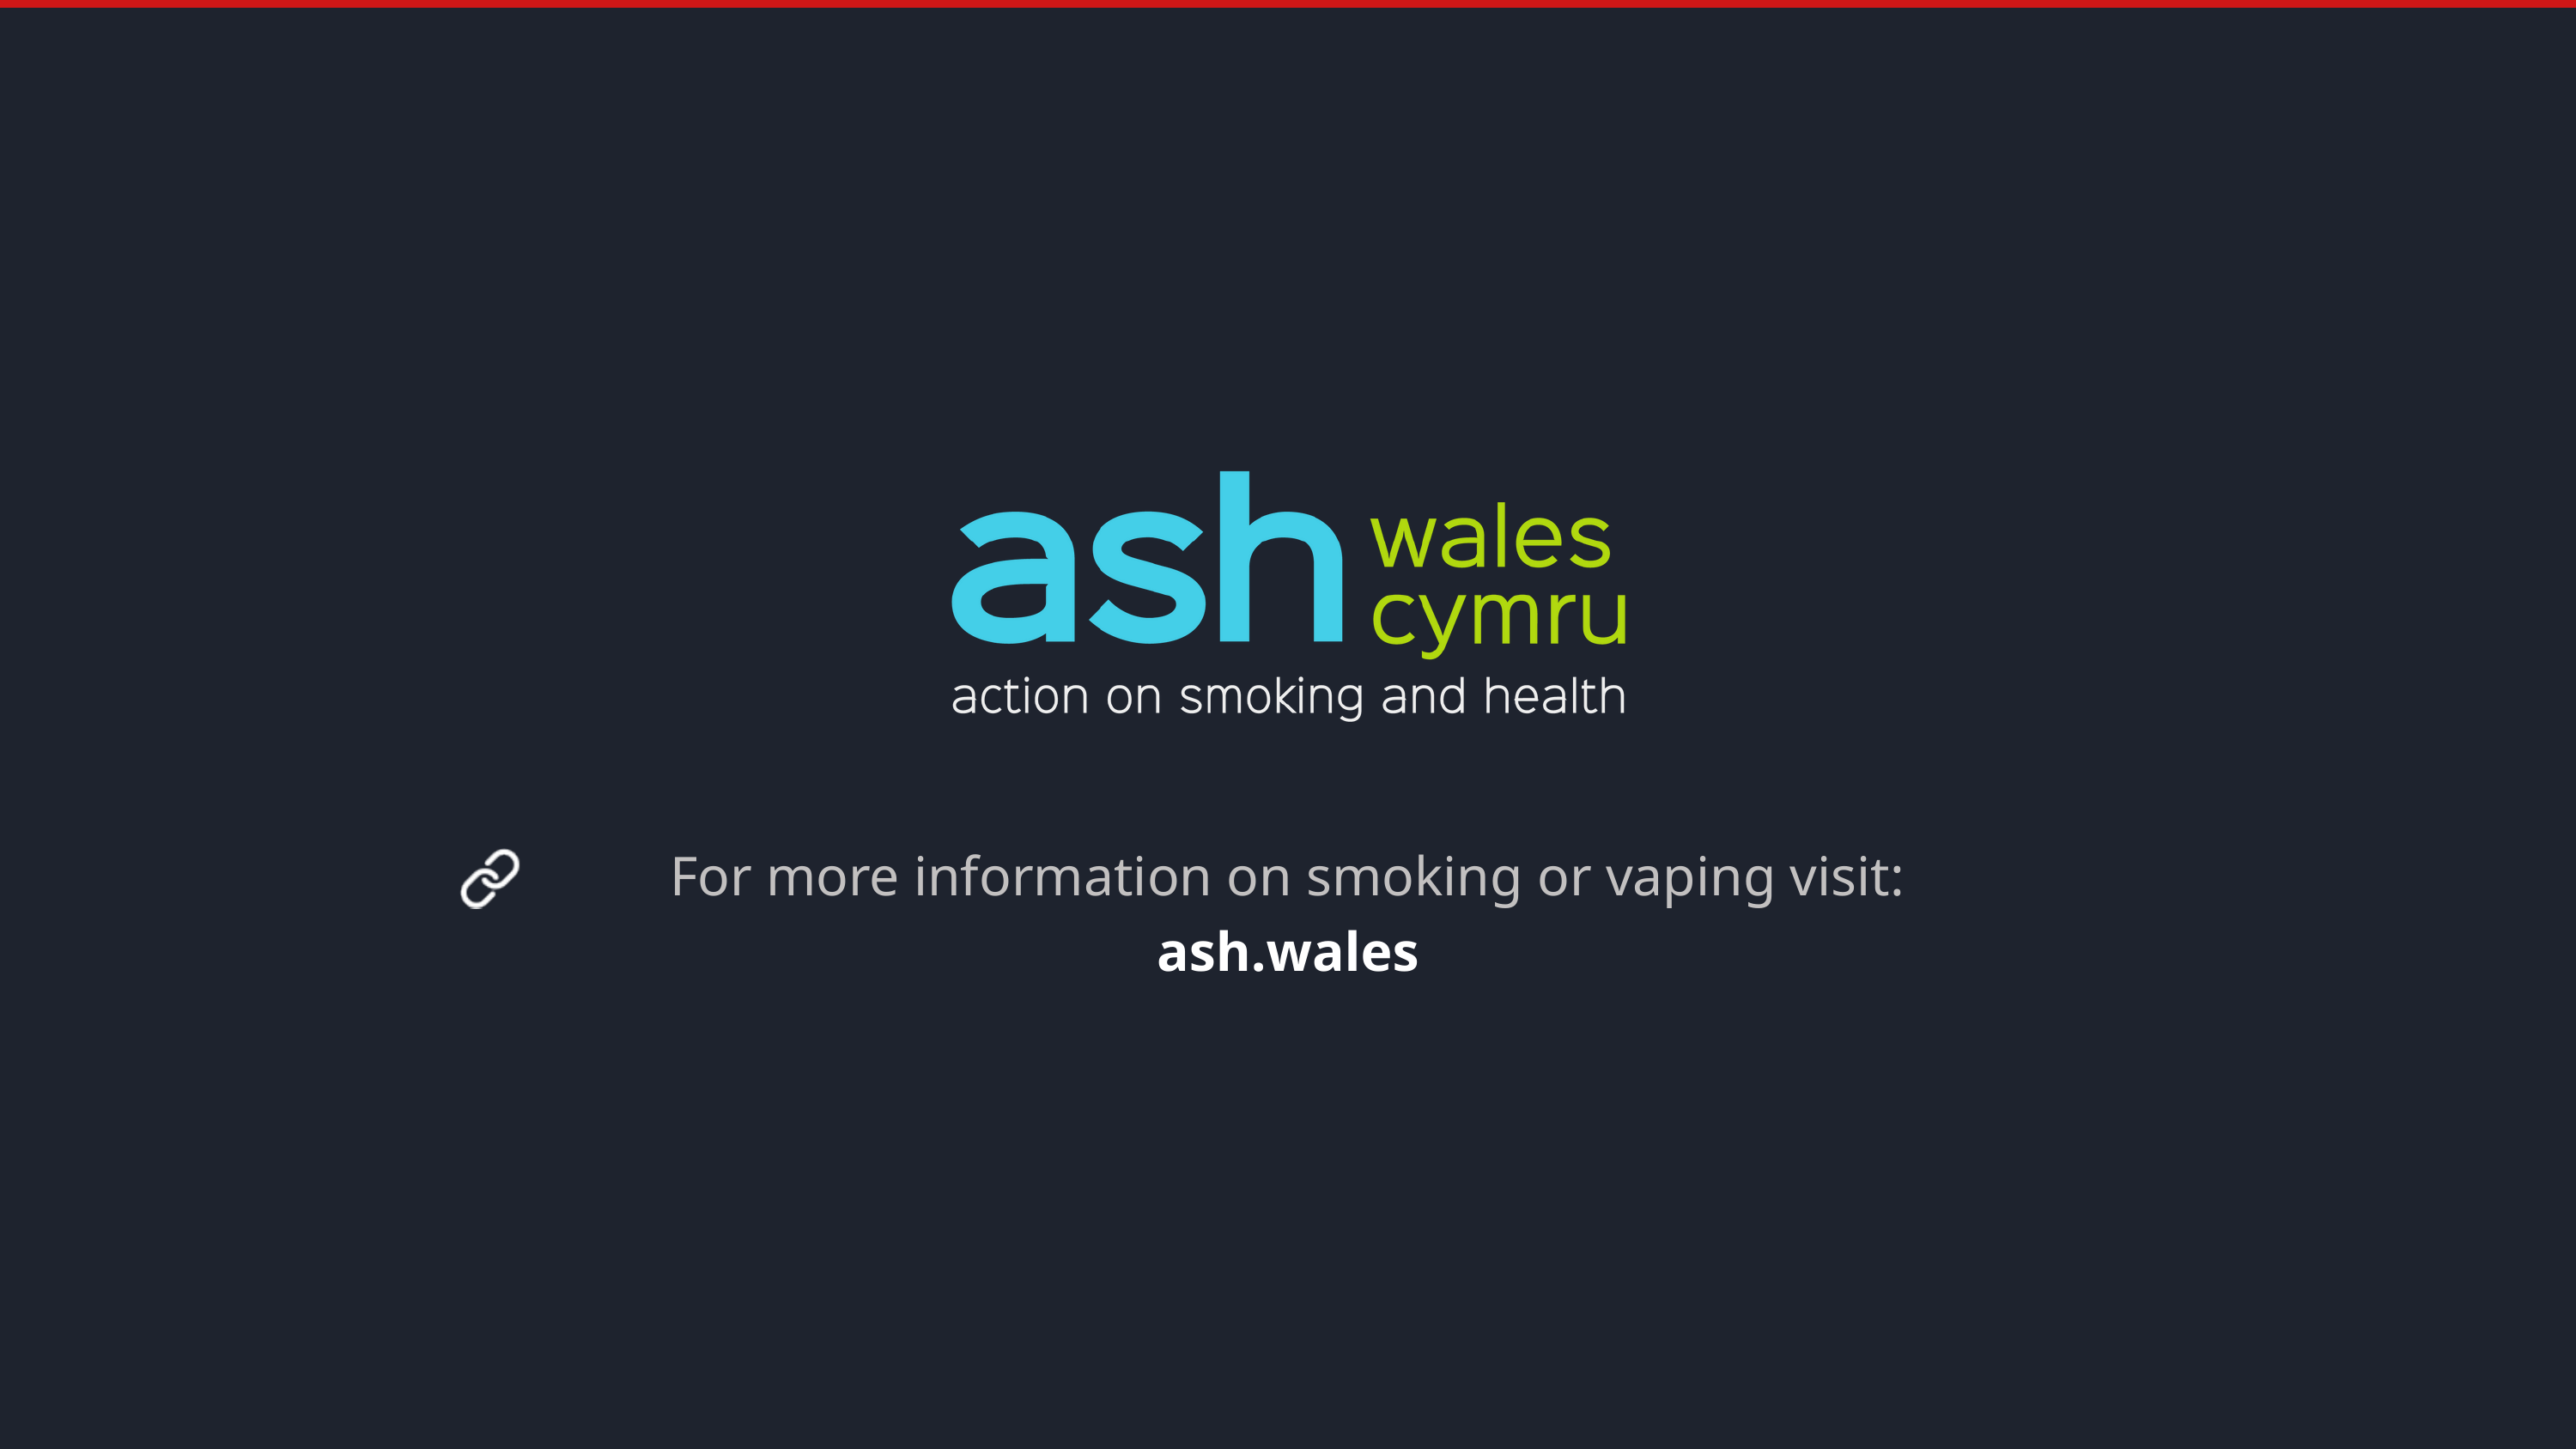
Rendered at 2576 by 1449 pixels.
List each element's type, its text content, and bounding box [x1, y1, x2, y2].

text_box For more information on smoking or vaping visit: ash.wales [549, 831, 2027, 982]
text_box [885, 433, 1691, 759]
text_box [456, 848, 522, 909]
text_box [0, 0, 2576, 9]
